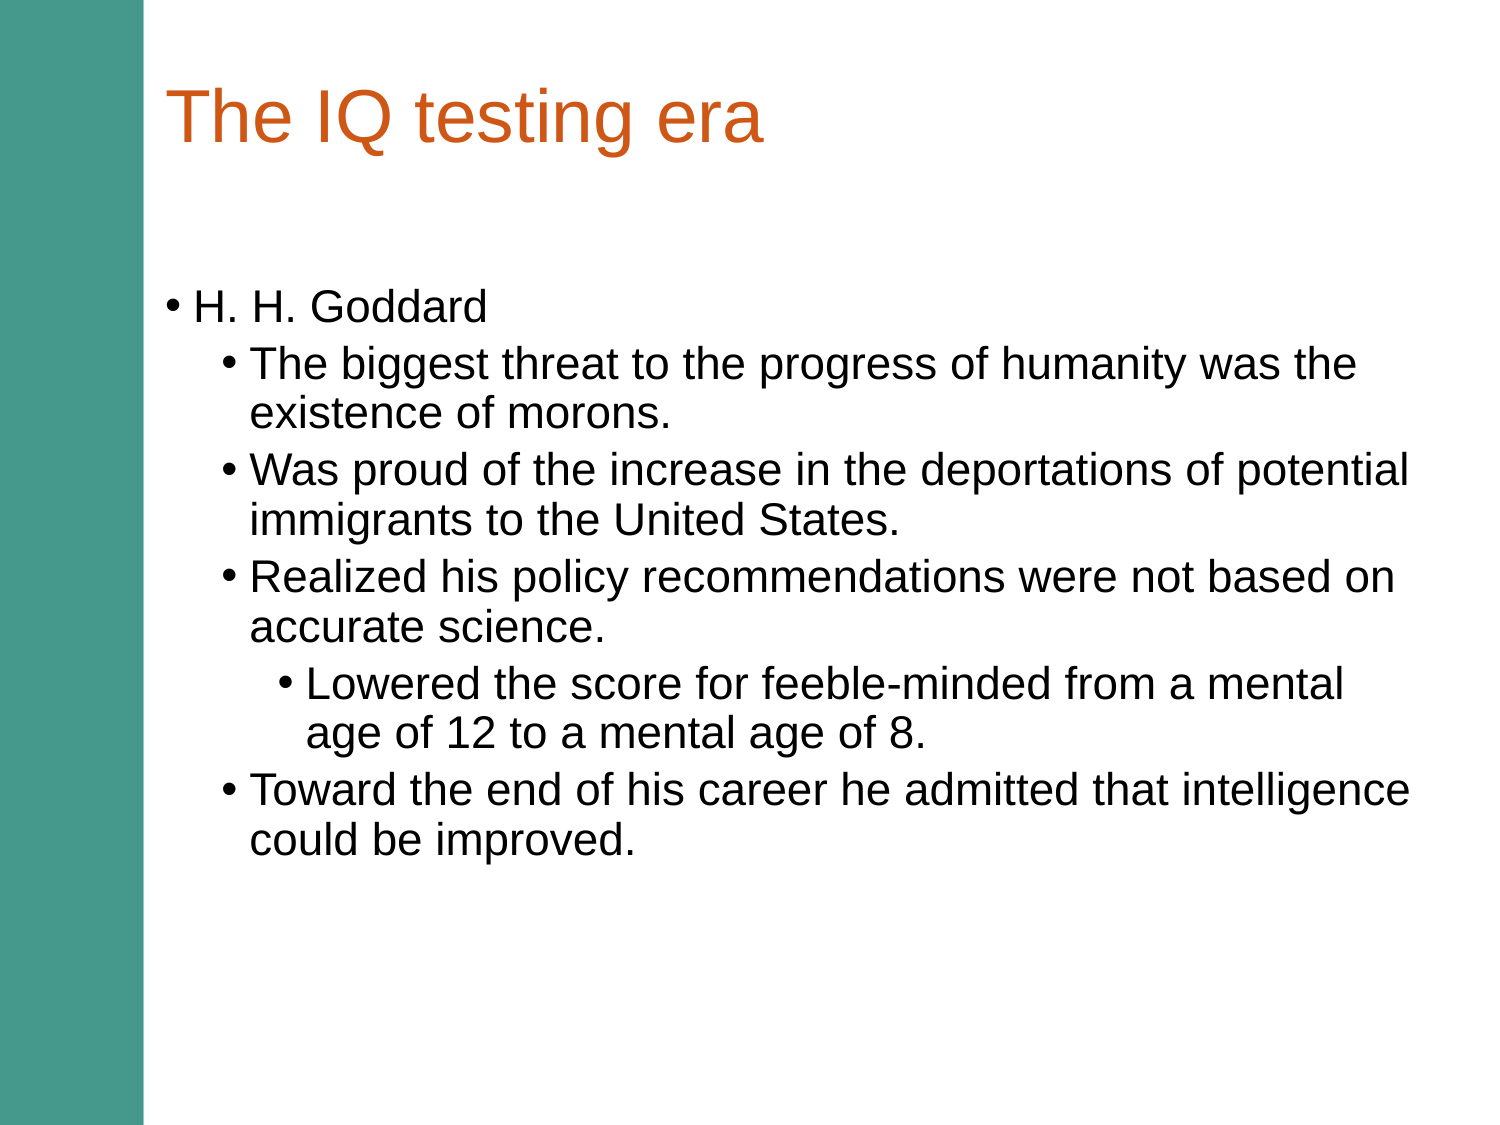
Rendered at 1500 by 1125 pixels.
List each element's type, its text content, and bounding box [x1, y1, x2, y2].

title The IQ testing era [150, 50, 1444, 188]
list H. H. Goddard The biggest threat to the progress of humanity was the existence of morons. Was proud of the increase in the deportations of potential immigrants to the United States. Realized his policy recommendations were not based on accurate science. Lowered the score for feeble-minded from a mental age of 12 to a mental age of 8. Toward the end of his career he admitted that intelligence could be improved. [150, 275, 1444, 989]
picture [0, 0, 1500, 1125]
